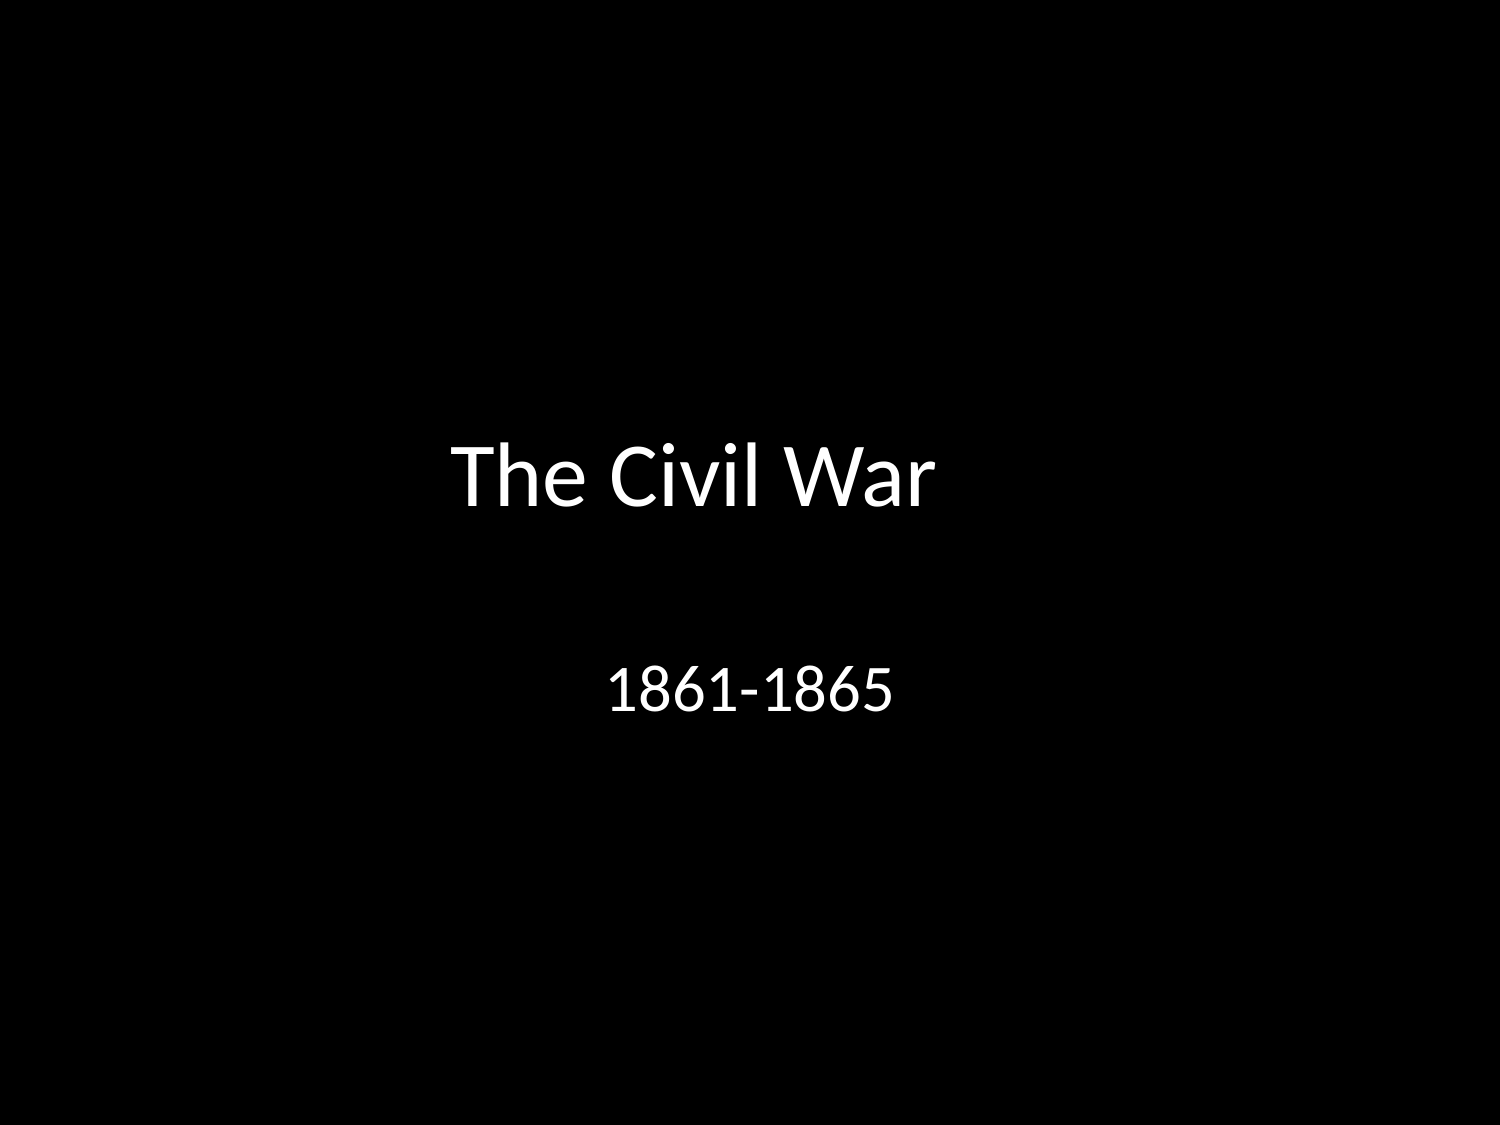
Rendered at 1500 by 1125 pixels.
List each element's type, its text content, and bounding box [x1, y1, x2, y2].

subtitle 1861-1865 [225, 637, 1275, 925]
title The Civil War [112, 349, 1388, 591]
